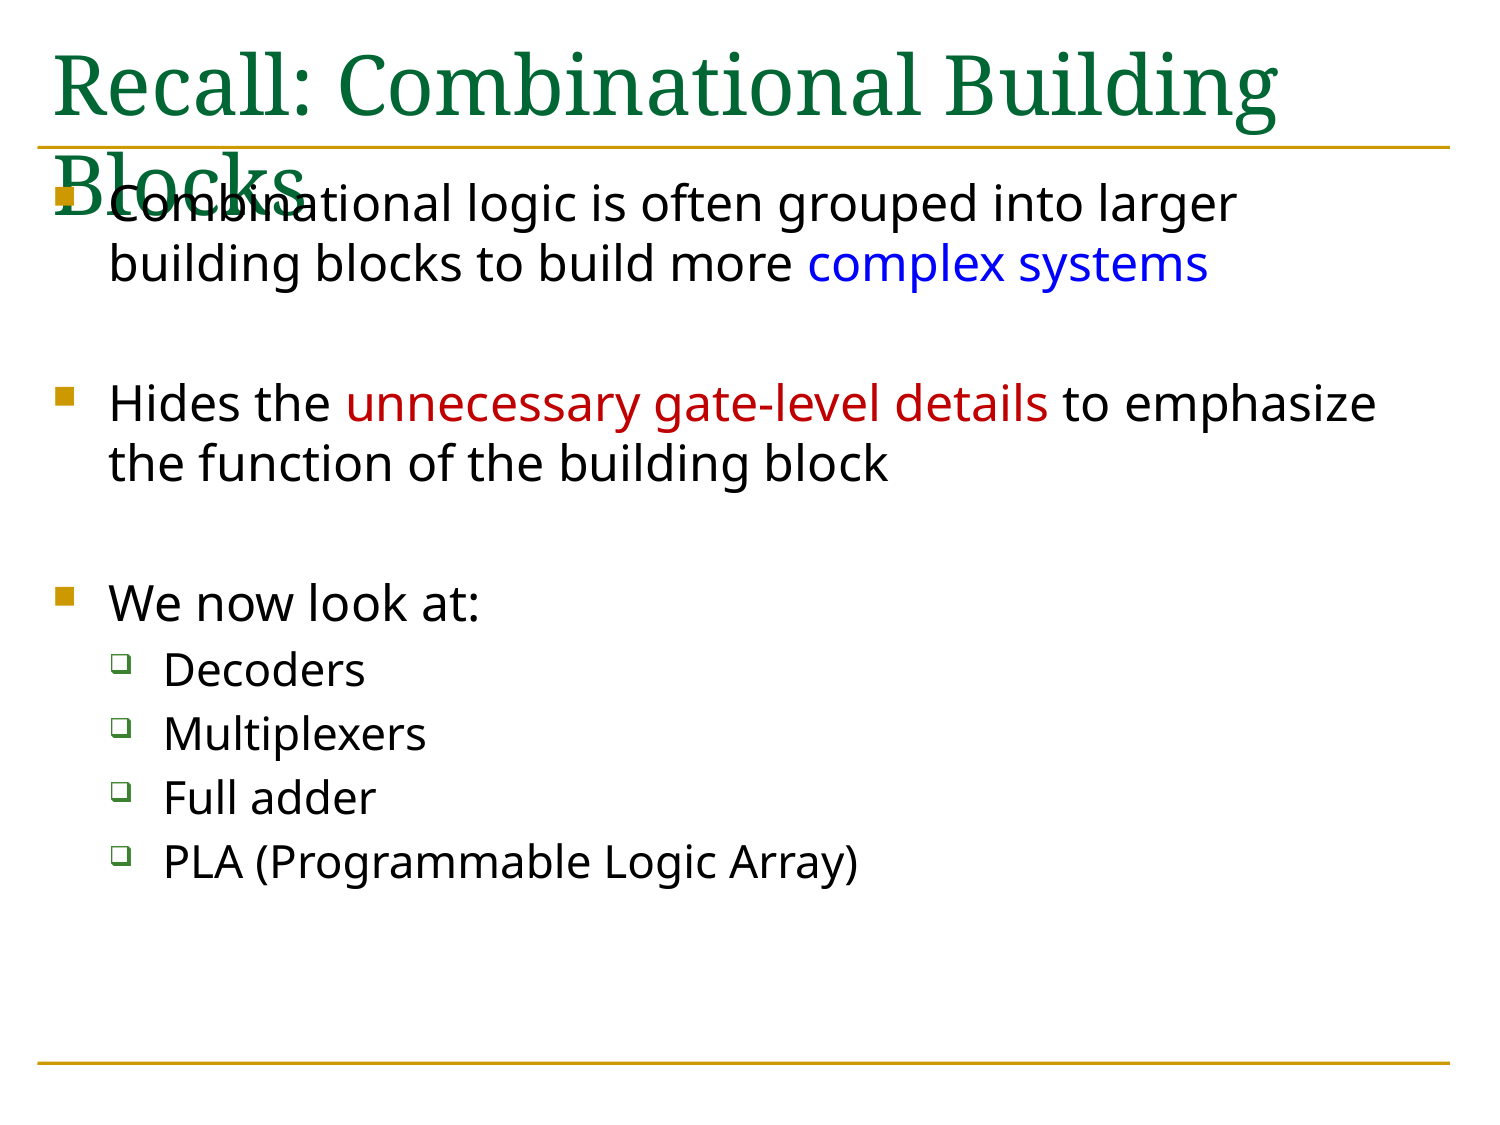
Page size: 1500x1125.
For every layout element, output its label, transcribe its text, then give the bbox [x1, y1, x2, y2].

list Combinational logic is often grouped into larger building blocks to build more complex systems Hides the unnecessary gate-level details to emphasize the function of the building block We now look at: Decoders Multiplexers Full adder PLA (Programmable Logic Array) [37, 163, 1450, 1016]
title Recall: Combinational Building Blocks [37, 24, 1450, 163]
